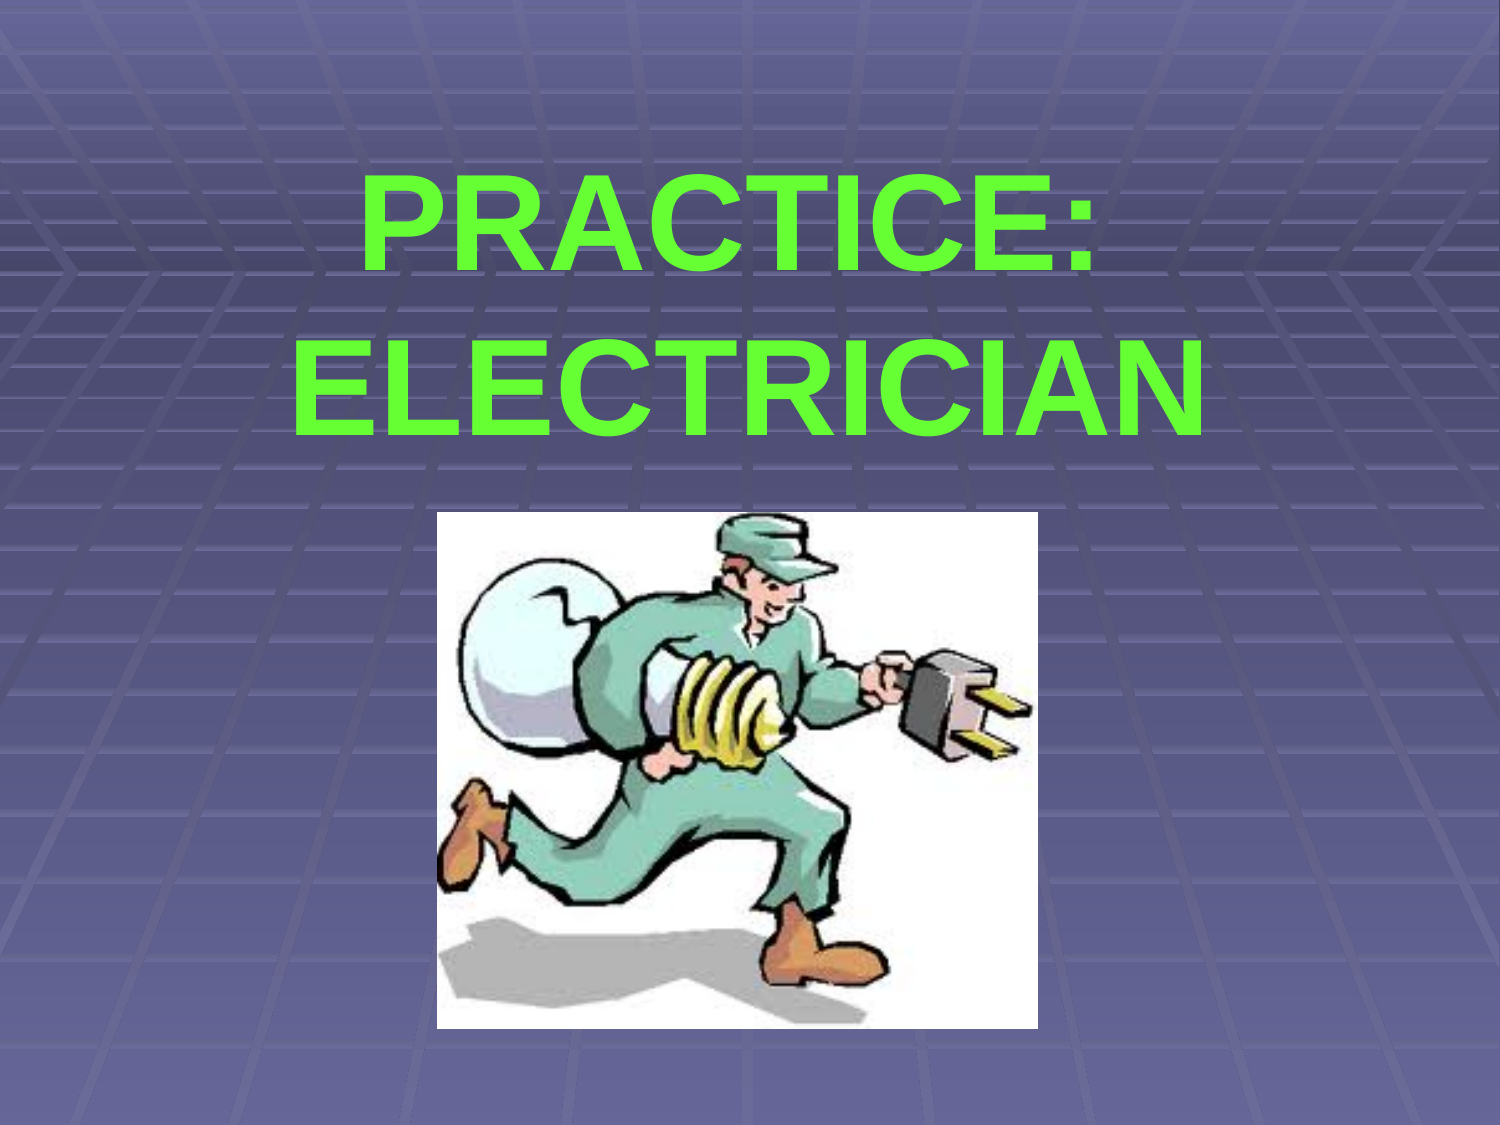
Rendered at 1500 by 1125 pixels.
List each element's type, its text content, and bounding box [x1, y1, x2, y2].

title PRACTICE: ELECTRICIAN [112, 124, 1388, 526]
picture [437, 512, 1038, 1029]
